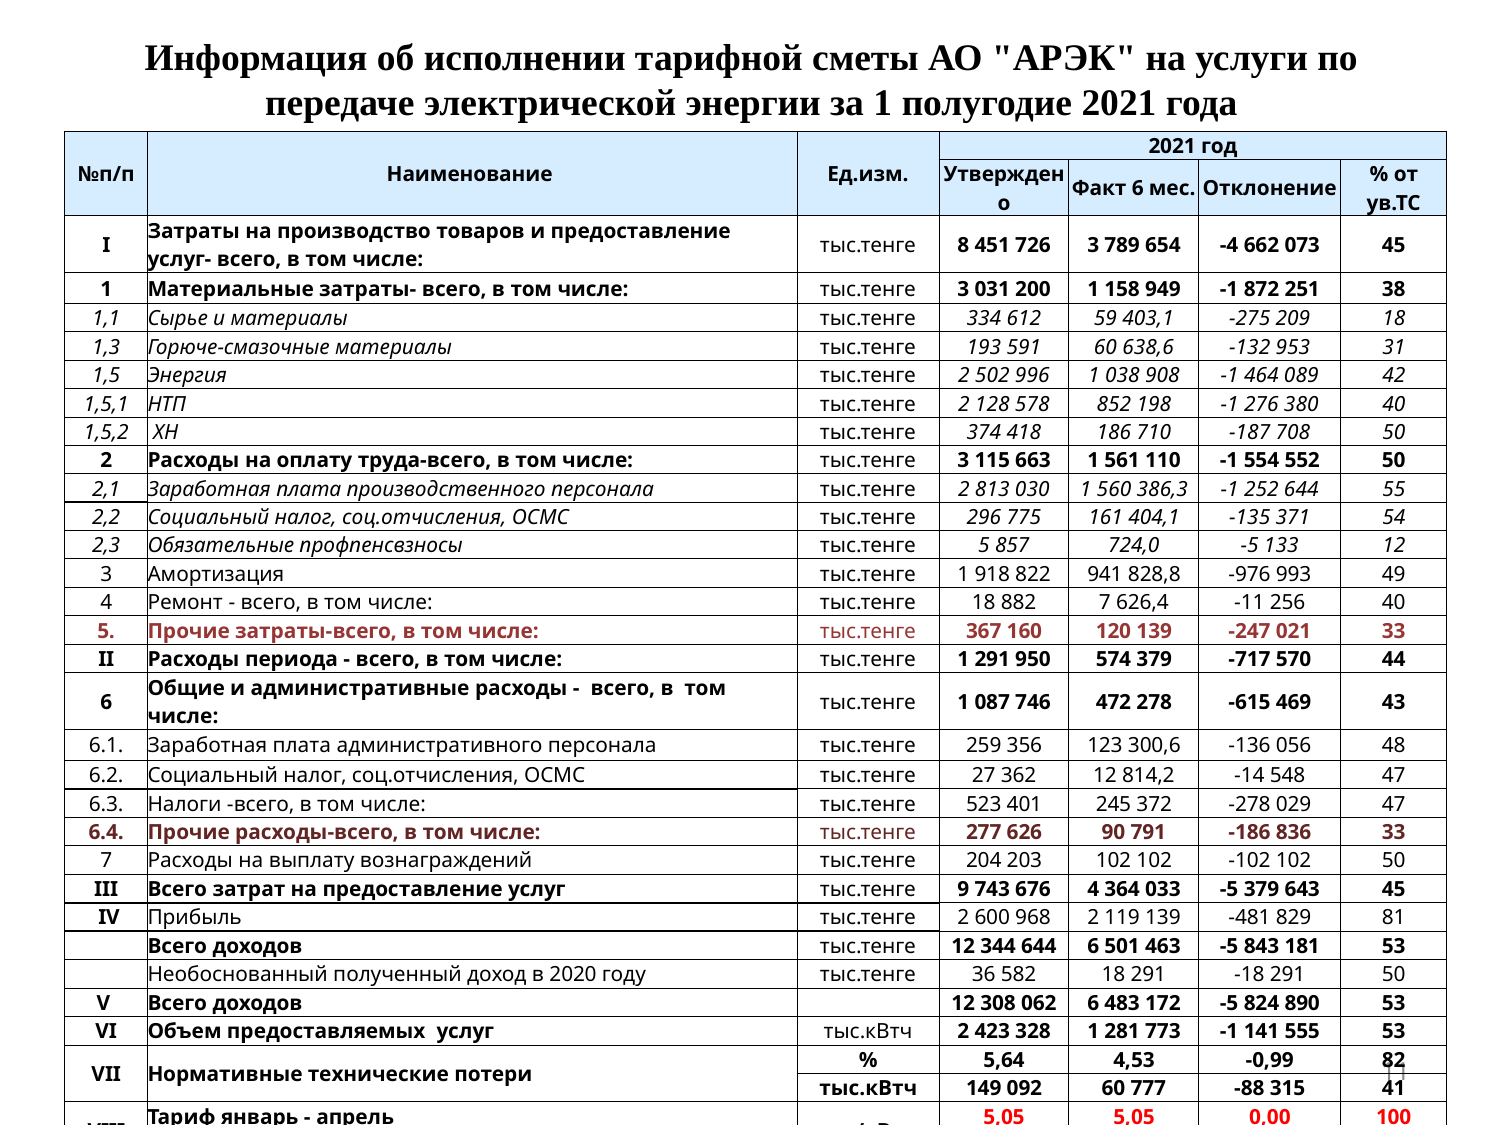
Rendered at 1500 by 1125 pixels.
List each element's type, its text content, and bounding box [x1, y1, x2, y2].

table_cell Необоснованный полученный доход в 2020 году [148, 960, 797, 988]
table_cell 1,5 [65, 361, 147, 388]
table_cell -4 662 073 [1199, 216, 1340, 272]
table_cell 1,3 [65, 332, 147, 360]
table_cell 523 401 [940, 789, 1068, 817]
table_cell 161 404,1 [1069, 503, 1198, 530]
table_cell % [798, 1046, 939, 1073]
table_cell Сырье и материалы [148, 304, 797, 331]
table_cell 18 882 [940, 588, 1068, 615]
table_cell 6.1. [65, 730, 147, 760]
table_cell Всего доходов [148, 989, 797, 1016]
table_cell 2 423 328 [940, 1017, 1068, 1045]
table_cell 45 [1341, 875, 1446, 902]
table_cell 8 451 726 [940, 216, 1068, 272]
table_cell Утверждено [940, 160, 1068, 215]
table_cell тыс.тенге [798, 645, 939, 672]
table_cell 50 [1341, 418, 1446, 445]
table_cell 3 [65, 559, 147, 587]
table_cell 6.2. [65, 761, 147, 788]
table_cell 42 [1341, 361, 1446, 388]
table_cell тыс.тенге [798, 531, 939, 558]
table_cell % от ув.ТС [1341, 160, 1446, 215]
table_cell Налоги -всего, в том числе: [148, 790, 797, 817]
table_cell Материальные затраты- всего, в том числе: [148, 273, 797, 303]
table_cell 53 [1341, 989, 1446, 1016]
table_cell 2,2 [65, 503, 147, 530]
table_cell 53 [1341, 1017, 1446, 1045]
table_cell 245 372 [1069, 789, 1198, 817]
table_cell 2,1 [65, 474, 147, 501]
table_cell тыс.тенге [798, 332, 939, 360]
table_cell 33 [1341, 616, 1446, 644]
table_cell тыс.тенге [798, 273, 939, 303]
table_cell 12 344 644 [940, 932, 1068, 959]
table_cell тыс.тенге [798, 616, 939, 644]
table_cell -11 256 [1199, 588, 1340, 615]
table_cell тыс.тенге [798, 588, 939, 615]
table_cell тыс.тенге [798, 761, 939, 788]
table_cell -717 570 [1199, 645, 1340, 672]
table_cell 2 502 996 [940, 361, 1068, 388]
table_cell 31 [1341, 332, 1446, 360]
table_cell 374 418 [940, 418, 1068, 445]
table_cell 4 364 033 [1069, 875, 1198, 902]
table_cell Факт 6 мес. [1069, 160, 1198, 215]
table_cell 45 [1341, 216, 1446, 272]
table_cell VIII [65, 1102, 147, 1125]
table_cell 4,53 [1069, 1046, 1198, 1073]
table_cell -1 276 380 [1199, 389, 1340, 417]
table_cell Горюче-смазочные материалы [148, 332, 797, 360]
table_header Ед.изм. [798, 132, 939, 215]
table_cell 50 [1341, 446, 1446, 473]
table_cell 2 813 030 [940, 474, 1068, 502]
table_cell 367 160 [940, 616, 1068, 644]
table_cell 59 403,1 [1069, 304, 1198, 331]
table_cell 1 560 386,3 [1069, 474, 1198, 502]
table_cell 2,3 [65, 531, 147, 558]
table_cell [65, 932, 147, 959]
table_cell VI [65, 1017, 147, 1045]
table_cell 12 814,2 [1069, 761, 1198, 788]
table_cell 12 308 062 [940, 989, 1068, 1016]
table_cell 50 [1341, 846, 1446, 874]
table_cell 204 203 [940, 846, 1068, 874]
table_cell тыс.тенге [798, 818, 939, 845]
table_cell тыс.тенге [798, 875, 939, 902]
table_cell 1 918 822 [940, 559, 1068, 587]
table_cell 55 [1341, 474, 1446, 502]
table_cell ХН [148, 418, 797, 445]
table_cell 47 [1341, 761, 1446, 788]
table_cell -186 836 [1199, 818, 1340, 845]
table_cell Расходы на оплату труда-всего, в том числе: [148, 446, 797, 473]
table_cell -187 708 [1199, 418, 1340, 445]
table_cell 48 [1341, 730, 1446, 760]
table_cell -0,99 [1199, 1046, 1340, 1073]
table_cell тыс.кВтч [798, 1074, 939, 1101]
table_cell 1 281 773 [1069, 1017, 1198, 1045]
table_cell [65, 960, 147, 988]
table_cell -615 469 [1199, 673, 1340, 729]
table_cell 1 158 949 [1069, 273, 1198, 303]
table_cell тыс.тенге [798, 932, 939, 959]
table_cell 102 102 [1069, 846, 1198, 874]
table_cell -481 829 [1199, 903, 1340, 931]
table_cell 7 [65, 846, 147, 874]
table_cell -5 843 181 [1199, 932, 1340, 959]
table_cell 1 087 746 [940, 673, 1068, 729]
table_cell 41 [1341, 1074, 1446, 1101]
table_cell Социальный налог, соц.отчисления, ОСМС [148, 761, 797, 788]
table_cell 43 [1341, 673, 1446, 729]
table_cell Прочие расходы-всего, в том числе: [148, 818, 797, 845]
table_cell 1 561 110 [1069, 446, 1198, 473]
table_cell Всего затрат на предоставление услуг [148, 875, 797, 902]
table_cell 1 038 908 [1069, 361, 1198, 388]
table_cell -5 133 [1199, 531, 1340, 558]
table_cell 724,0 [1069, 531, 1198, 558]
table_cell тыс.тенге [798, 446, 939, 473]
table_cell 50 [1341, 960, 1446, 988]
table_cell Всего доходов [148, 932, 797, 959]
table_cell IV [65, 904, 147, 930]
table_cell [798, 989, 939, 1016]
table_header Наименование [148, 132, 797, 215]
table_cell -1 464 089 [1199, 361, 1340, 388]
table_cell -247 021 [1199, 616, 1340, 644]
table_cell Заработная плата производственного персонала [148, 474, 797, 502]
table_cell 334 612 [940, 304, 1068, 331]
table_cell 40 [1341, 389, 1446, 417]
table_cell 36 582 [940, 960, 1068, 988]
table_cell 2 600 968 [940, 903, 1068, 931]
table_cell 3 789 654 [1069, 216, 1198, 272]
table_cell 9 743 676 [940, 875, 1068, 902]
table_cell 6.4. [65, 818, 147, 845]
table_cell 6.3. [65, 790, 147, 817]
table_cell Энергия [148, 361, 797, 388]
table_cell 60 638,6 [1069, 332, 1198, 360]
table_cell 12 [1341, 531, 1446, 558]
table_cell -275 209 [1199, 304, 1340, 331]
table_cell 941 828,8 [1069, 559, 1198, 587]
table_cell тыс.тенге [798, 304, 939, 331]
table_cell -18 291 [1199, 960, 1340, 988]
table_cell -135 371 [1199, 503, 1340, 530]
table_cell Тариф январь - апрель [148, 1102, 797, 1125]
table_cell тнг/кВтч [798, 1102, 939, 1125]
table_cell Амортизация [148, 559, 797, 587]
table_cell 1 291 950 [940, 645, 1068, 672]
table_cell тыс.тенге [798, 216, 939, 272]
table_cell -5 824 890 [1199, 989, 1340, 1016]
table_cell 60 777 [1069, 1074, 1198, 1101]
table_cell тыс.тенге [798, 503, 939, 530]
table_cell 90 791 [1069, 818, 1198, 845]
table_cell 54 [1341, 503, 1446, 530]
table_cell 33 [1341, 818, 1446, 845]
table_cell -132 953 [1199, 332, 1340, 360]
table_cell 296 775 [940, 503, 1068, 530]
table_cell тыс.тенге [798, 673, 939, 729]
table_cell тыс.тенге [798, 846, 939, 874]
table_cell 40 [1341, 588, 1446, 615]
table_cell 6 [65, 673, 147, 729]
table_cell Заработная плата административного персонала [148, 730, 797, 760]
table_cell -976 993 [1199, 559, 1340, 587]
table_cell 2 [65, 446, 147, 473]
table_cell Объем предоставляемых услуг [148, 1017, 797, 1045]
table_cell -1 872 251 [1199, 273, 1340, 303]
table_cell Прочие затраты-всего, в том числе: [148, 616, 797, 644]
table_cell 47 [1341, 789, 1446, 817]
table_cell 27 362 [940, 761, 1068, 788]
table_cell 5. [65, 616, 147, 644]
table_cell Расходы на выплату вознаграждений [148, 846, 797, 874]
table_cell III [65, 875, 147, 902]
table_cell 186 710 [1069, 418, 1198, 445]
table_cell Расходы периода - всего, в том числе: [148, 645, 797, 672]
table_cell НТП [148, 389, 797, 417]
table_cell 2 119 139 [1069, 903, 1198, 931]
table_cell 149 092 [940, 1074, 1068, 1101]
table_cell 2 128 578 [940, 389, 1068, 417]
table_cell -5 379 643 [1199, 875, 1340, 902]
table_cell 3 031 200 [940, 273, 1068, 303]
table_cell Прибыль [148, 904, 797, 930]
table_cell 277 626 [940, 818, 1068, 845]
table_cell 7 626,4 [1069, 588, 1198, 615]
table_cell 18 291 [1069, 960, 1198, 988]
table_cell тыс.тенге [798, 474, 939, 502]
table_cell -88 315 [1199, 1074, 1340, 1101]
table_cell 5,64 [940, 1046, 1068, 1073]
table_cell Социальный налог, соц.отчисления, ОСМС [148, 503, 797, 530]
table_cell 574 379 [1069, 645, 1198, 672]
table_cell 472 278 [1069, 673, 1198, 729]
table_cell 49 [1341, 559, 1446, 587]
table_cell V [65, 989, 147, 1016]
table_cell 1,1 [65, 304, 147, 331]
table_cell Затраты на производство товаров и предоставление услуг- всего, в том числе: [148, 216, 797, 272]
table_cell -1 554 552 [1199, 446, 1340, 473]
table_cell Отклонение [1199, 160, 1340, 215]
table_cell -1 252 644 [1199, 474, 1340, 502]
table_cell 81 [1341, 903, 1446, 931]
table_cell 852 198 [1069, 389, 1198, 417]
table_cell тыс.тенге [798, 960, 939, 988]
table_cell 4 [65, 588, 147, 615]
table_cell 1,5,2 [65, 418, 147, 445]
table_cell 193 591 [940, 332, 1068, 360]
table_cell 6 483 172 [1069, 989, 1198, 1016]
table_cell I [65, 216, 147, 272]
table_cell -136 056 [1199, 730, 1340, 760]
table_cell VII [65, 1046, 147, 1101]
table_cell 1,5,1 [65, 389, 147, 417]
table_cell -14 548 [1199, 761, 1340, 788]
table_cell Обязательные профпенсвзносы [148, 531, 797, 558]
table_cell 120 139 [1069, 616, 1198, 644]
table_cell 5 857 [940, 531, 1068, 558]
table_cell 5,05 [1069, 1102, 1198, 1125]
table_cell -1 141 555 [1199, 1017, 1340, 1045]
table_header №п/п [65, 132, 147, 215]
table_cell тыс.тенге [798, 389, 939, 417]
table_cell 38 [1341, 273, 1446, 303]
table_cell 0,00 [1199, 1102, 1340, 1125]
table_cell тыс.тенге [798, 789, 939, 817]
table_cell Общие и административные расходы - всего, в том числе: [148, 673, 797, 729]
title Информация об исполнении тарифной сметы АО "АРЭК" на услуги по передаче электрической энергии за 1 полугодие 2021 года [76, 14, 1427, 131]
table_cell 5,05 [940, 1102, 1068, 1125]
table_header 2021 год [940, 132, 1446, 159]
table_cell тыс.тенге [798, 418, 939, 445]
table_cell Нормативные технические потери [148, 1046, 797, 1101]
table_cell II [65, 645, 147, 672]
table_cell тыс.кВтч [798, 1017, 939, 1045]
table_cell Ремонт - всего, в том числе: [148, 588, 797, 615]
table_cell 3 115 663 [940, 446, 1068, 473]
table_cell 6 501 463 [1069, 932, 1198, 959]
table_cell 100 [1341, 1102, 1446, 1125]
table_cell 44 [1341, 645, 1446, 672]
table_cell 53 [1341, 932, 1446, 959]
table_cell 1 [65, 273, 147, 303]
table_cell тыс.тенге [798, 730, 939, 760]
table_cell 259 356 [940, 730, 1068, 760]
table_cell тыс.тенге [798, 904, 939, 930]
table_cell -278 029 [1199, 789, 1340, 817]
table_cell 82 [1341, 1046, 1446, 1073]
table_cell 123 300,6 [1069, 730, 1198, 760]
table_cell -102 102 [1199, 846, 1340, 874]
table_cell тыс.тенге [798, 559, 939, 587]
table_cell 18 [1341, 304, 1446, 331]
table_cell тыс.тенге [798, 361, 939, 388]
